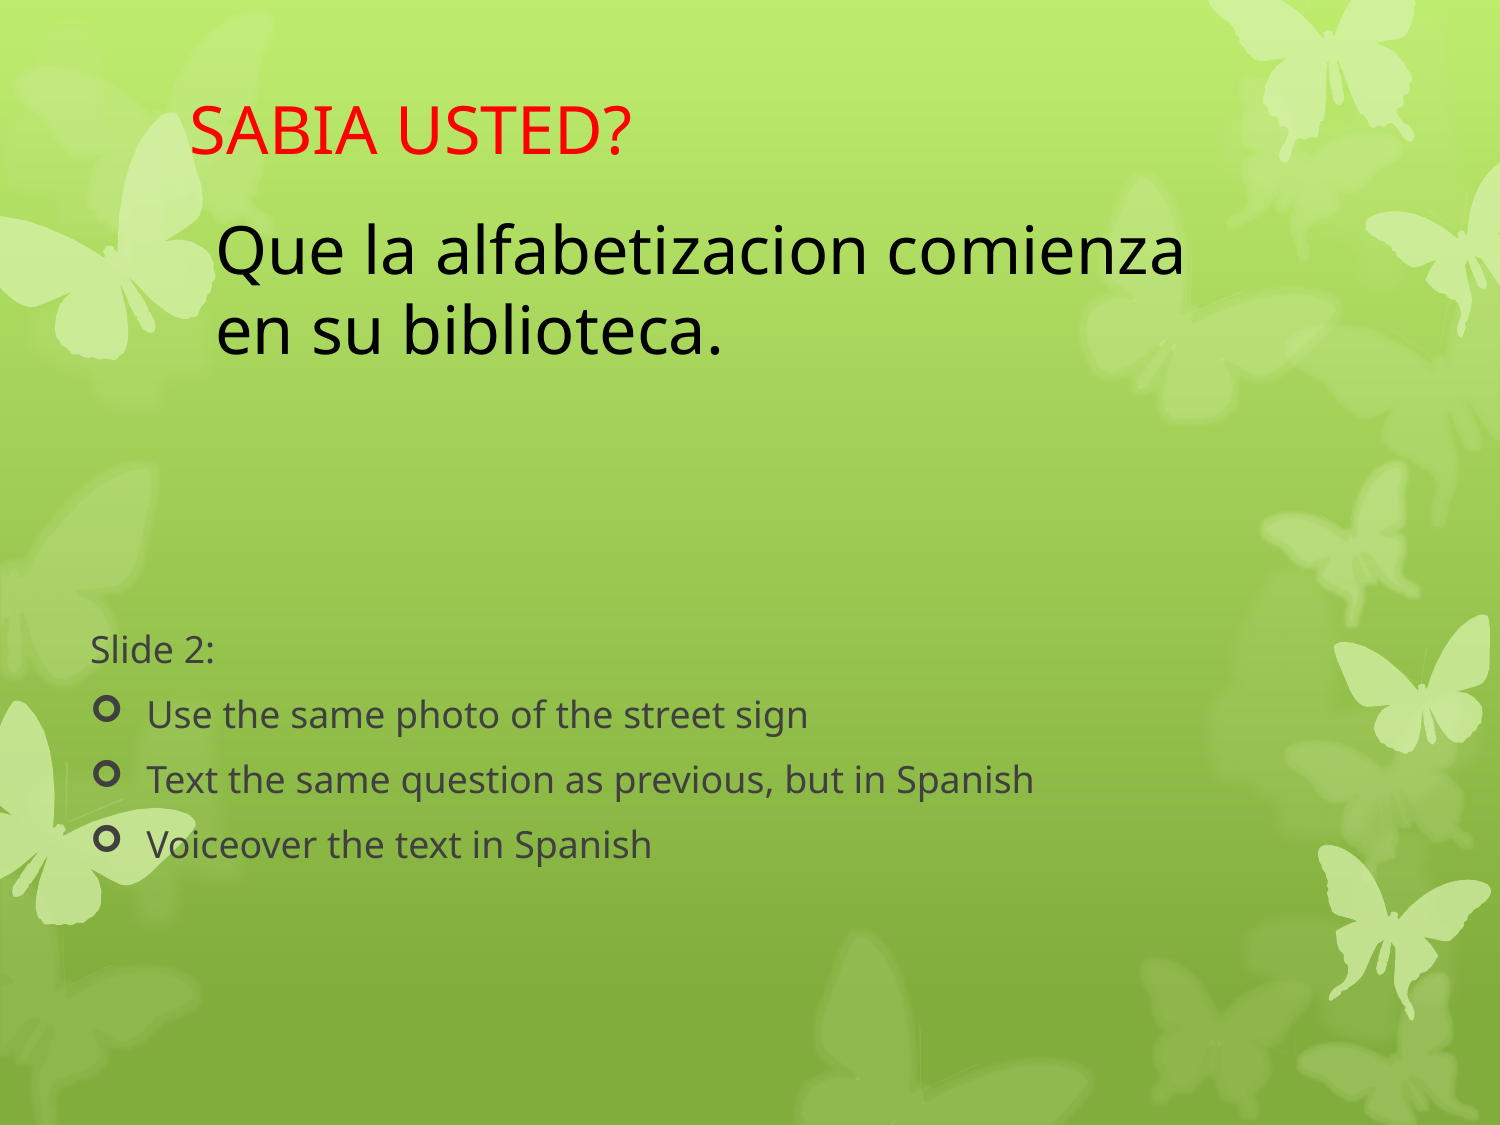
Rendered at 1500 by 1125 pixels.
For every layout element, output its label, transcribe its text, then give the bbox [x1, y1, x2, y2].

list Slide 2: Use the same photo of the street sign Text the same question as previous, but in Spanish Voiceover the text in Spanish [75, 487, 1425, 1005]
title SABIA USTED? [174, 51, 1344, 204]
text_box Que la alfabetizacion comienza en su biblioteca. [199, 199, 1250, 488]
